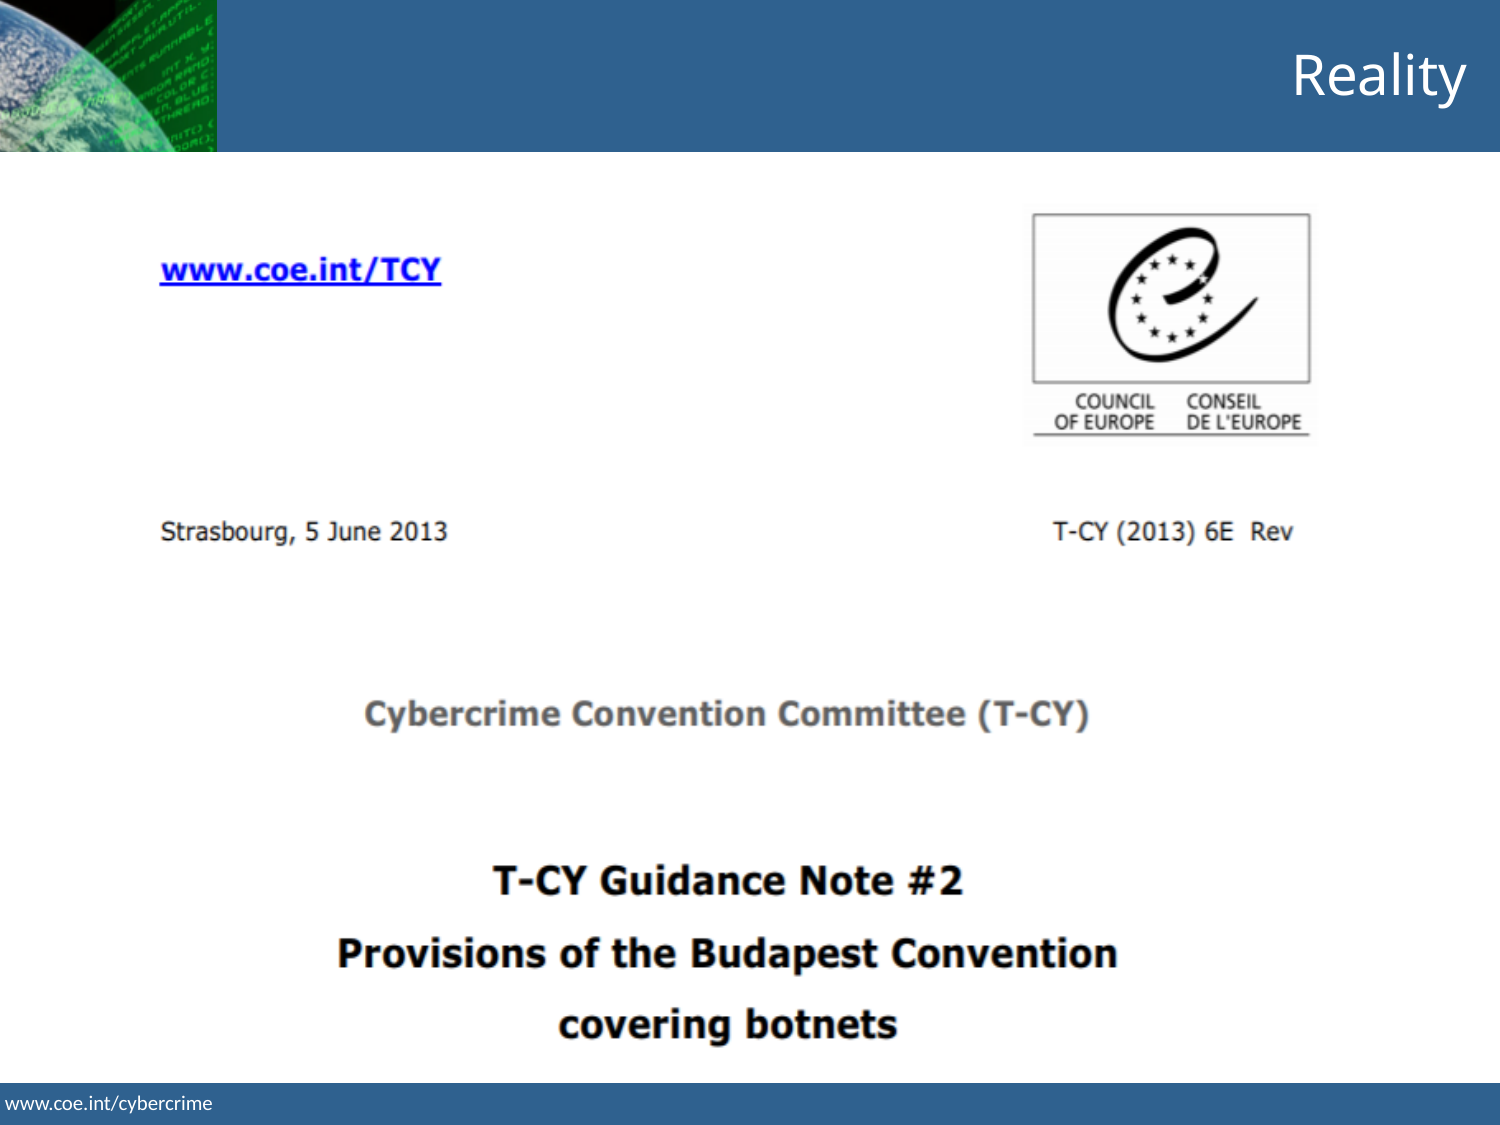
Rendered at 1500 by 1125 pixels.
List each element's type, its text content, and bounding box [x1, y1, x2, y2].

picture [0, 0, 1500, 1083]
text_box Reality [230, 31, 1483, 114]
